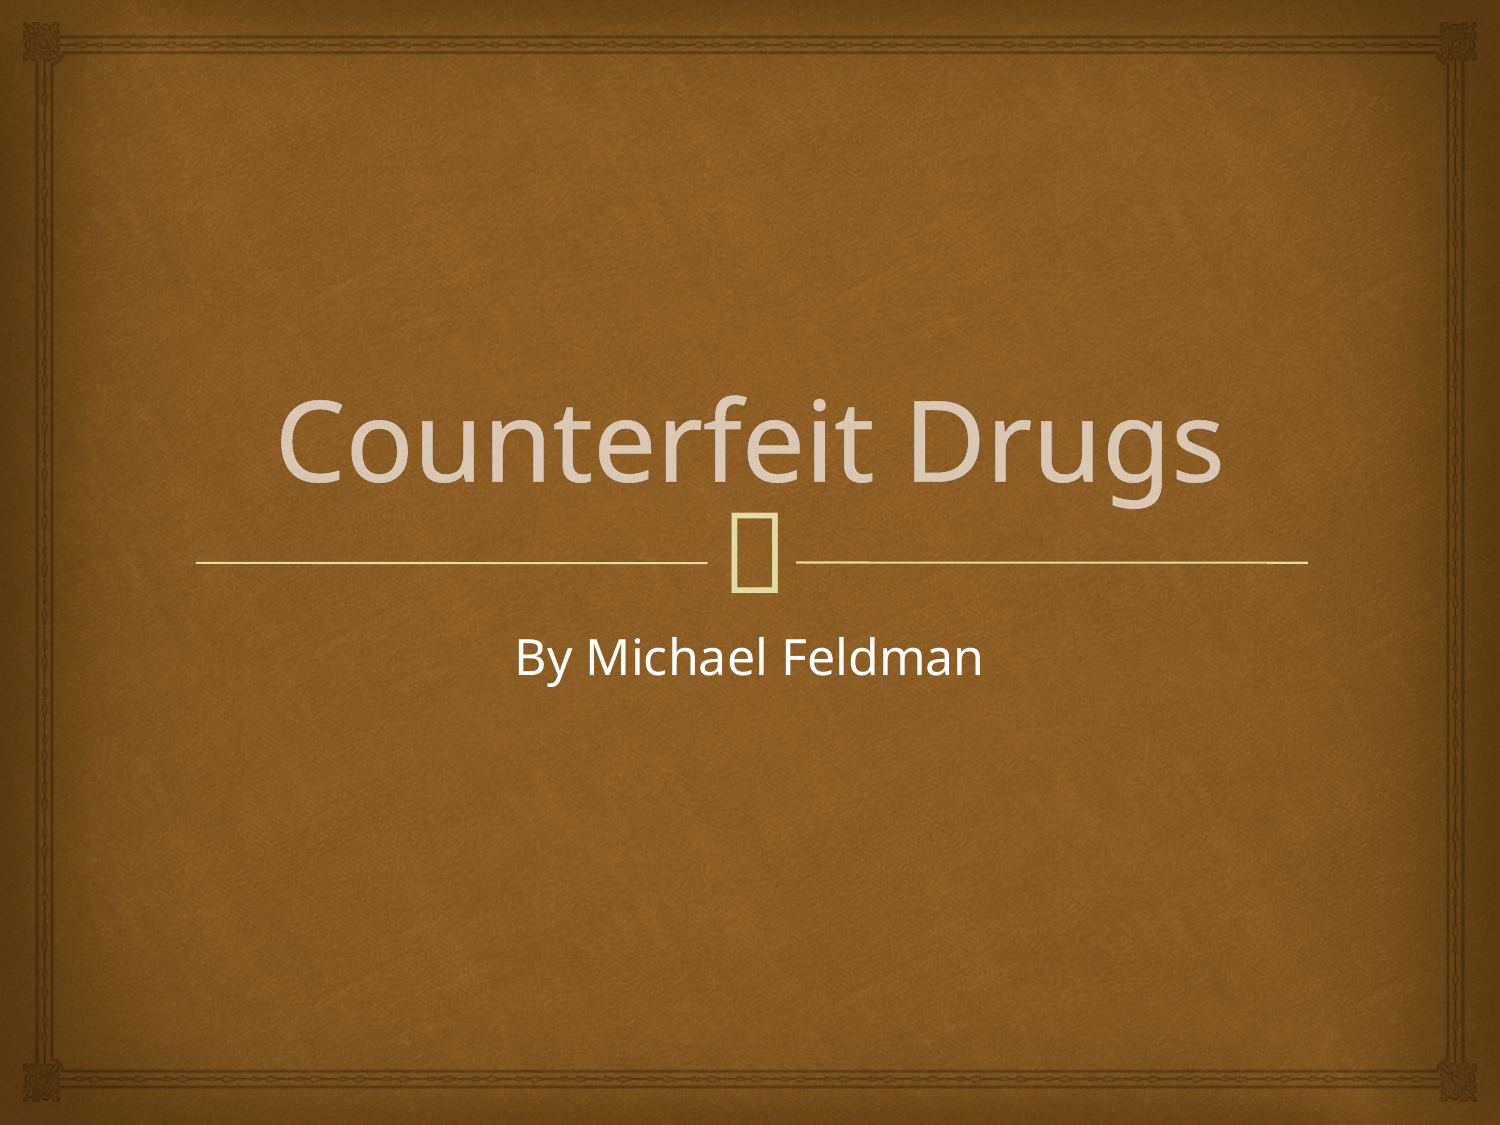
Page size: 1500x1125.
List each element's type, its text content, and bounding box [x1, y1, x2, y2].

subtitle By Michael Feldman [225, 618, 1275, 906]
picture [0, 0, 1500, 1125]
title Counterfeit Drugs [194, 227, 1306, 512]
